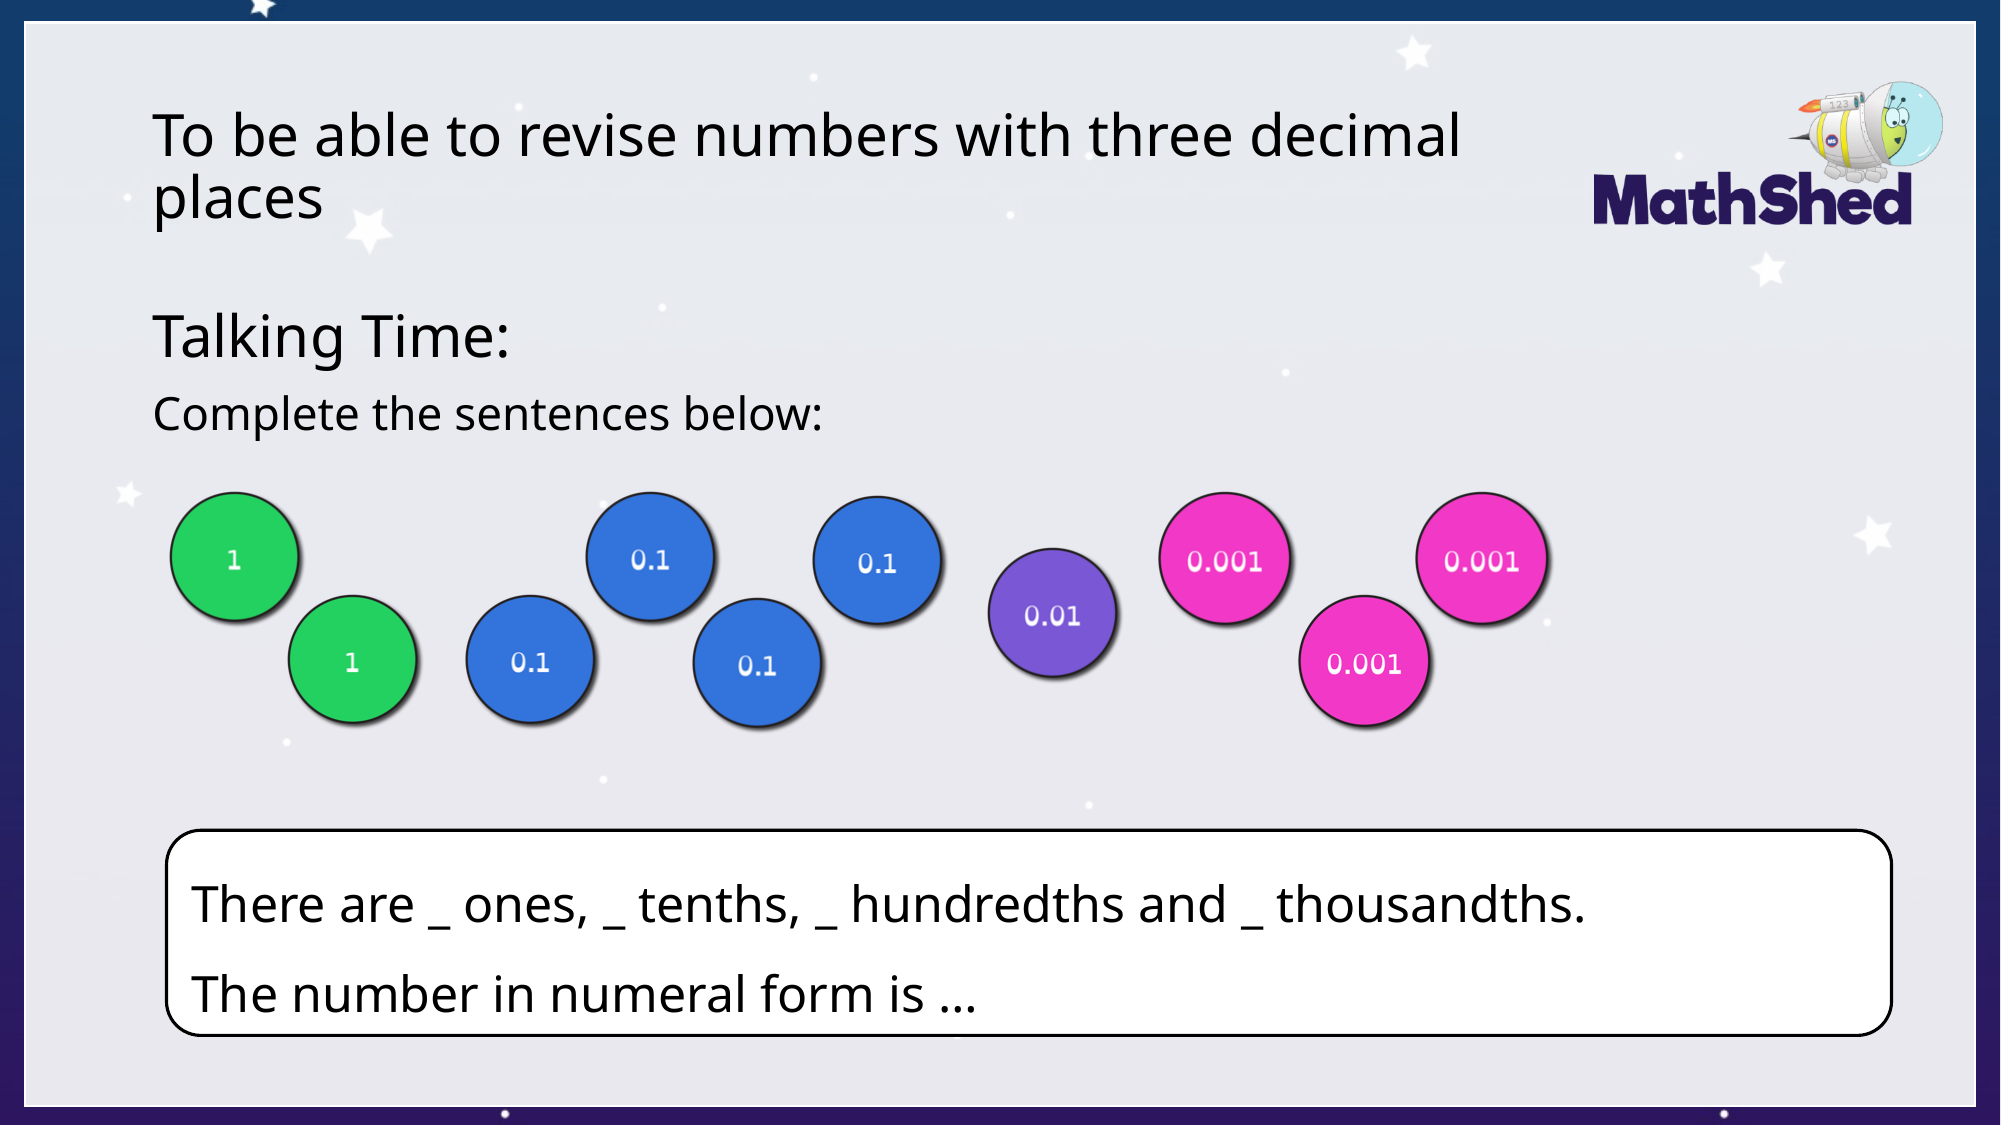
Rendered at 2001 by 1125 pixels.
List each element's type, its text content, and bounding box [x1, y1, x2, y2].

list Talking Time: Complete the sentences below: [137, 299, 1863, 1014]
picture [0, 0, 2001, 1125]
text_box [1451, 387, 1603, 540]
title To be able to revise numbers with three decimal places [137, 59, 1578, 278]
text_box There are _ ones, _ tenths, _ hundredths and _ thousandths. The number in numeral form is … [165, 829, 1893, 1037]
